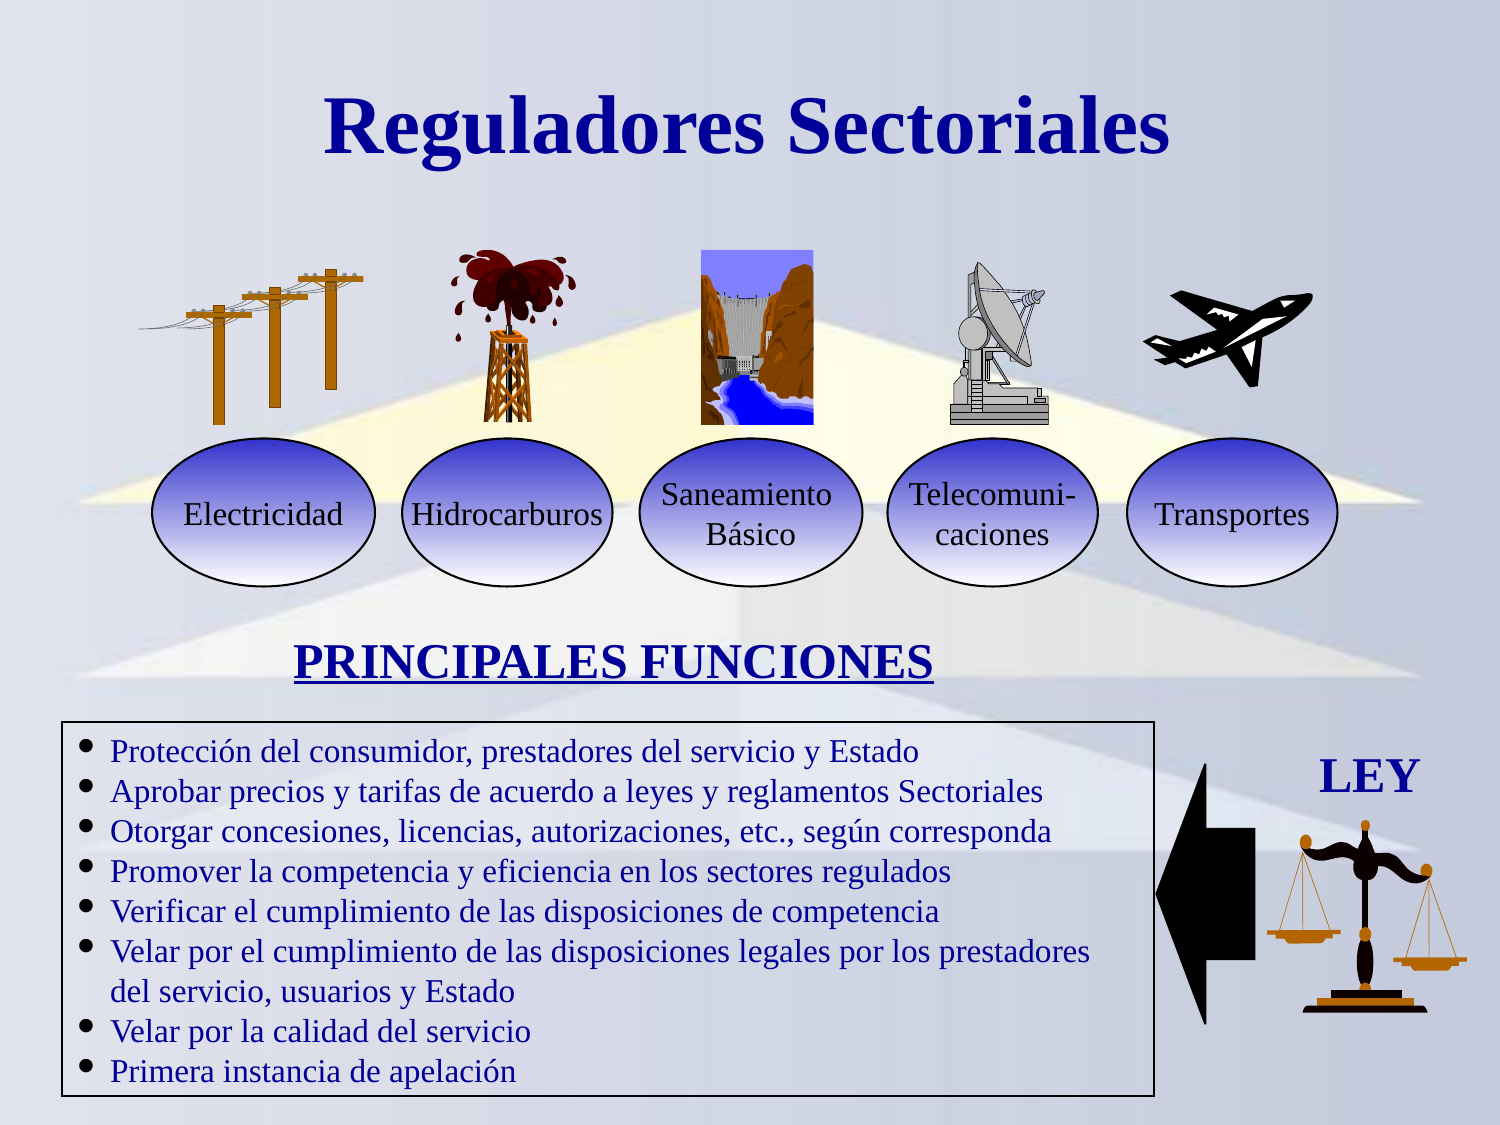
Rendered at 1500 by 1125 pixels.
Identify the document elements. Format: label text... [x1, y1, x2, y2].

picture [0, 0, 1500, 1125]
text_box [62, 620, 1468, 1101]
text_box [137, 249, 1338, 587]
text_box Reguladores Sectoriales [308, 62, 1187, 178]
